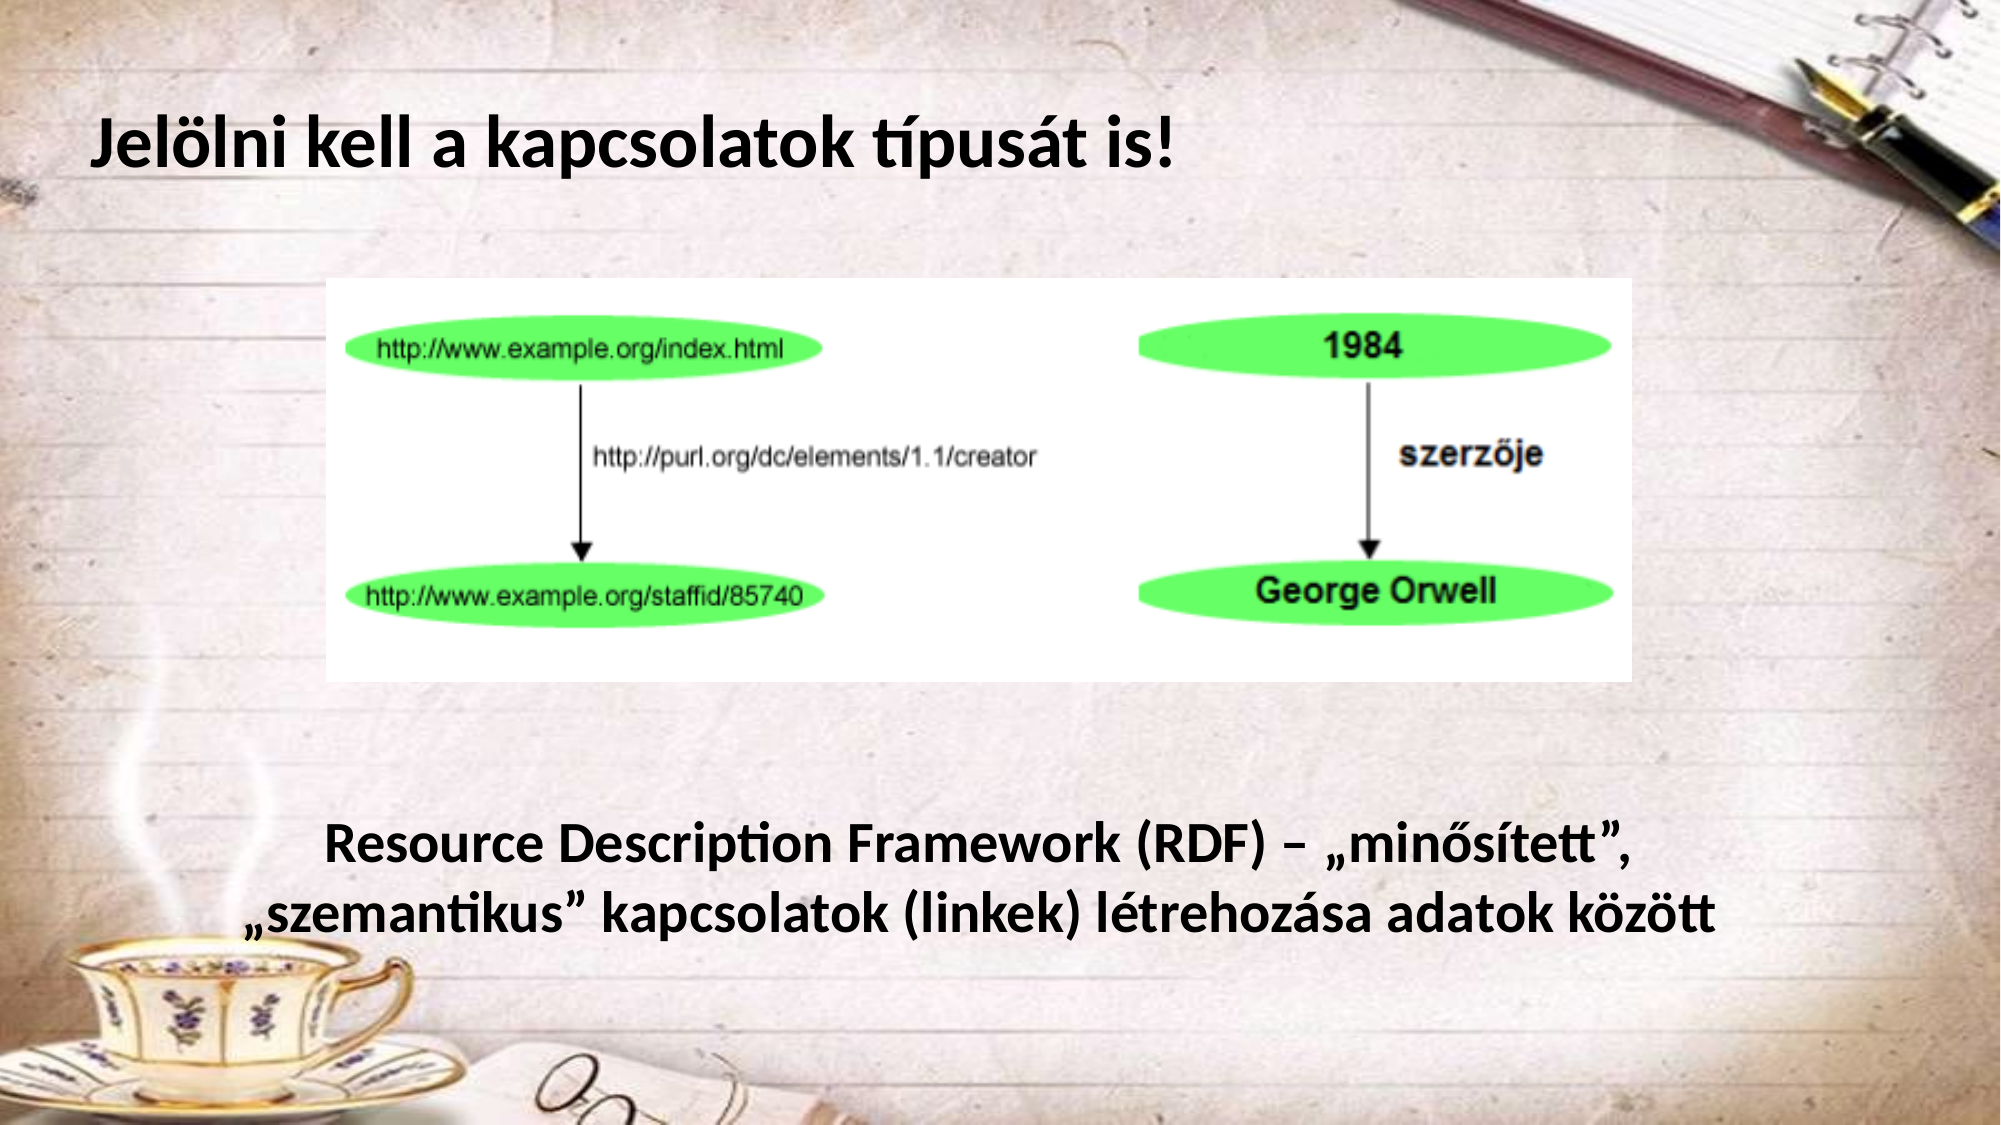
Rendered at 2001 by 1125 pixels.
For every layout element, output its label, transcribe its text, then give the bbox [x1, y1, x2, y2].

text_box Jelölni kell a kapcsolatok típusát is! [75, 85, 1369, 281]
text_box Resource Description Framework (RDF) – „minősített”, „szemantikus” kapcsolatok (linkek) létrehozása adatok között [172, 796, 1785, 952]
picture [0, 0, 2001, 1125]
